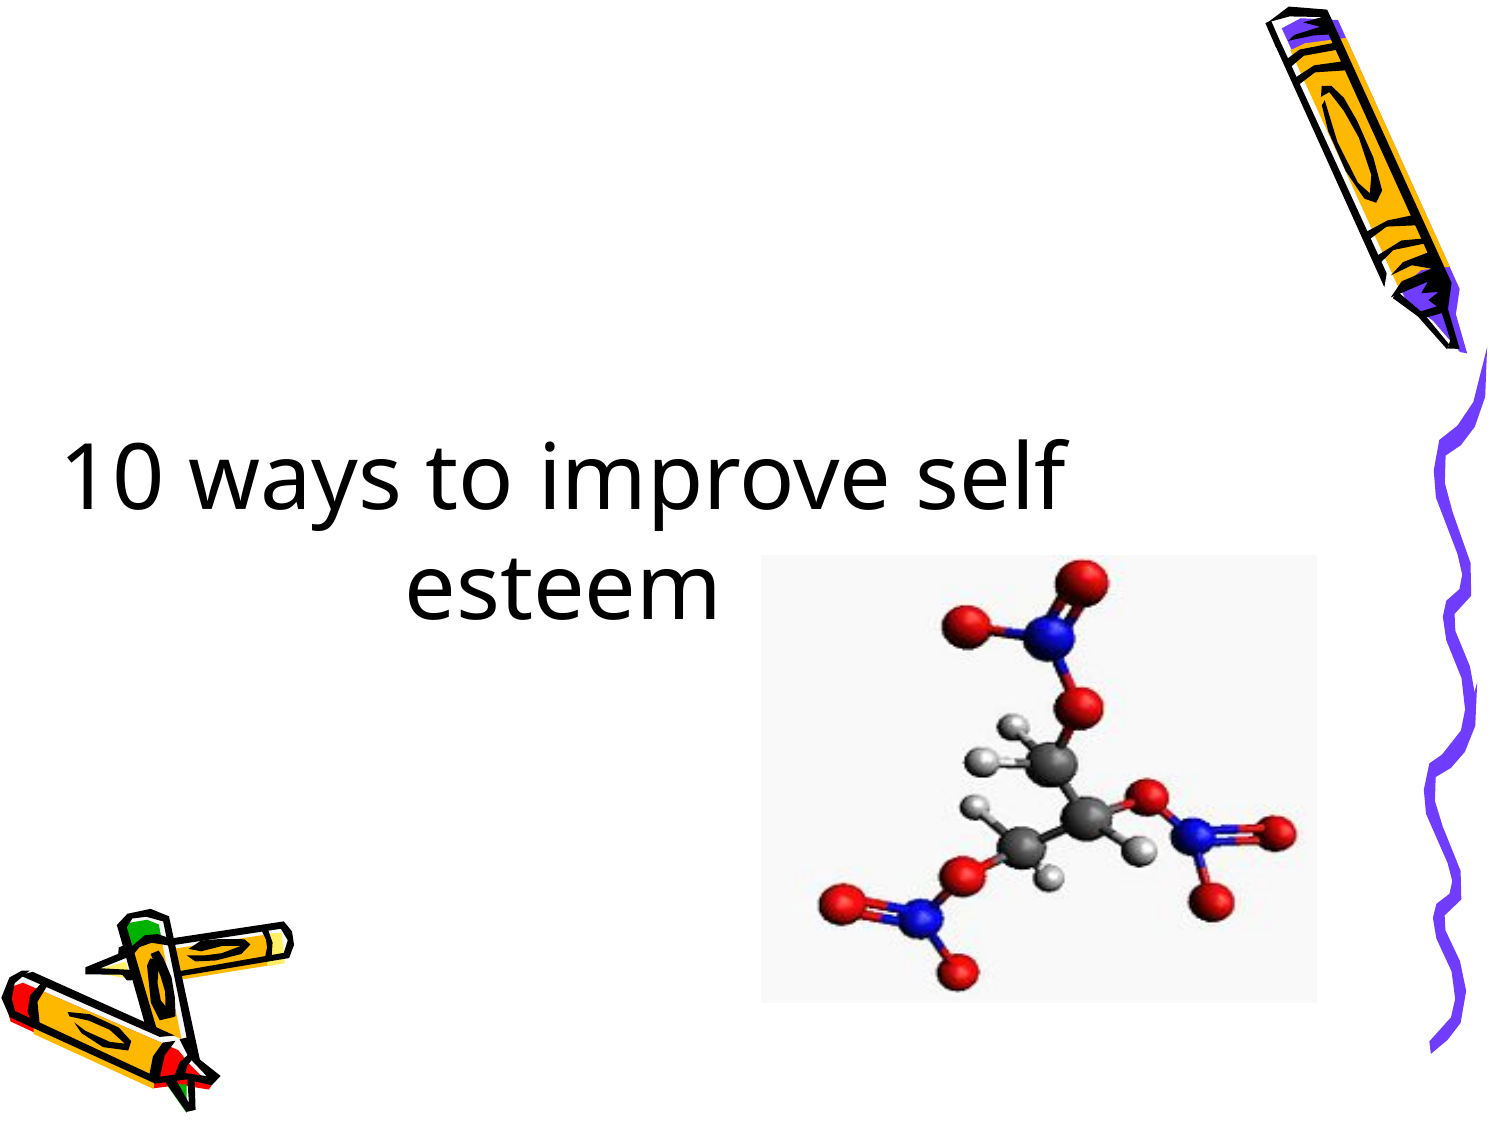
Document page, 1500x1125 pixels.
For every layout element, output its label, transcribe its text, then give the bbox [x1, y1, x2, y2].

title 10 ways to improve self esteem [0, 24, 1128, 646]
picture [761, 555, 1318, 1004]
